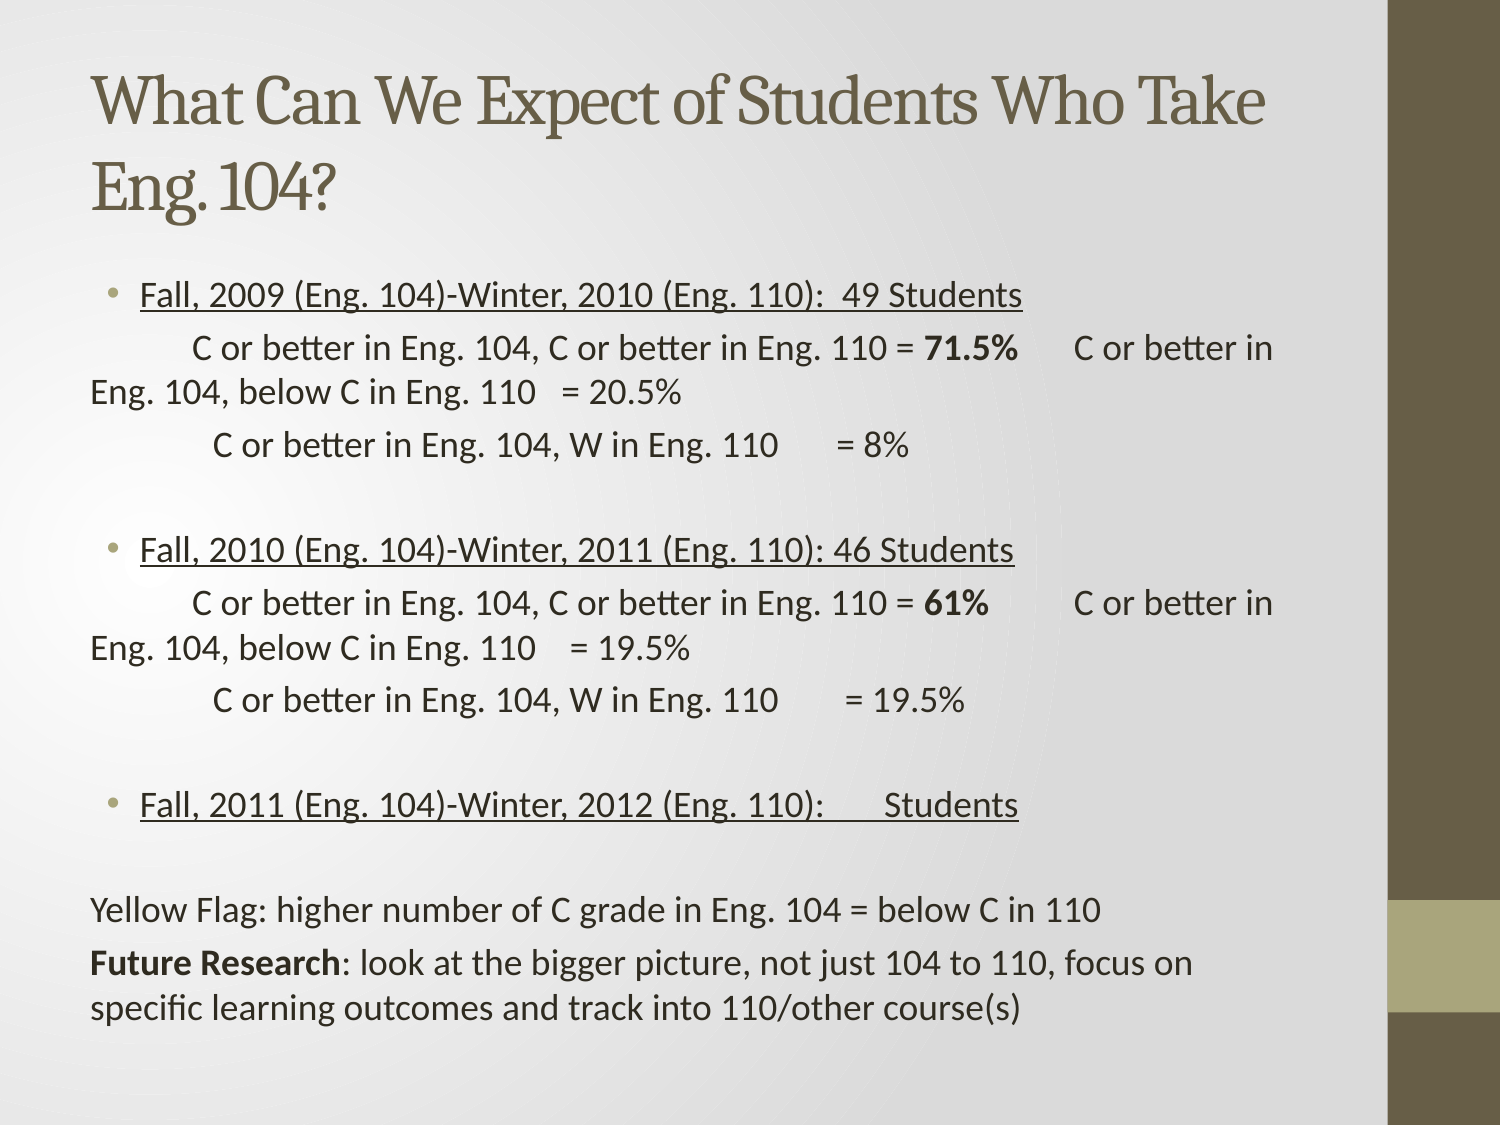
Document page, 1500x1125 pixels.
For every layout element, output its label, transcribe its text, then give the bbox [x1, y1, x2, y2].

list Fall, 2009 (Eng. 104)-Winter, 2010 (Eng. 110): 49 Students C or better in Eng. 104, C or better in Eng. 110 = 71.5% C or better in Eng. 104, below C in Eng. 110 = 20.5% C or better in Eng. 104, W in Eng. 110 = 8% Fall, 2010 (Eng. 104)-Winter, 2011 (Eng. 110): 46 Students C or better in Eng. 104, C or better in Eng. 110 = 61% C or better in Eng. 104, below C in Eng. 110 = 19.5% C or better in Eng. 104, W in Eng. 110 = 19.5% Fall, 2011 (Eng. 104)-Winter, 2012 (Eng. 110): Students Yellow Flag: higher number of C grade in Eng. 104 = below C in 110 Future Research: look at the bigger picture, not just 104 to 110, focus on specific learning outcomes and track into 110/other course(s) [75, 262, 1325, 1050]
title What Can We Expect of Students Who Take Eng. 104? [75, 45, 1325, 233]
